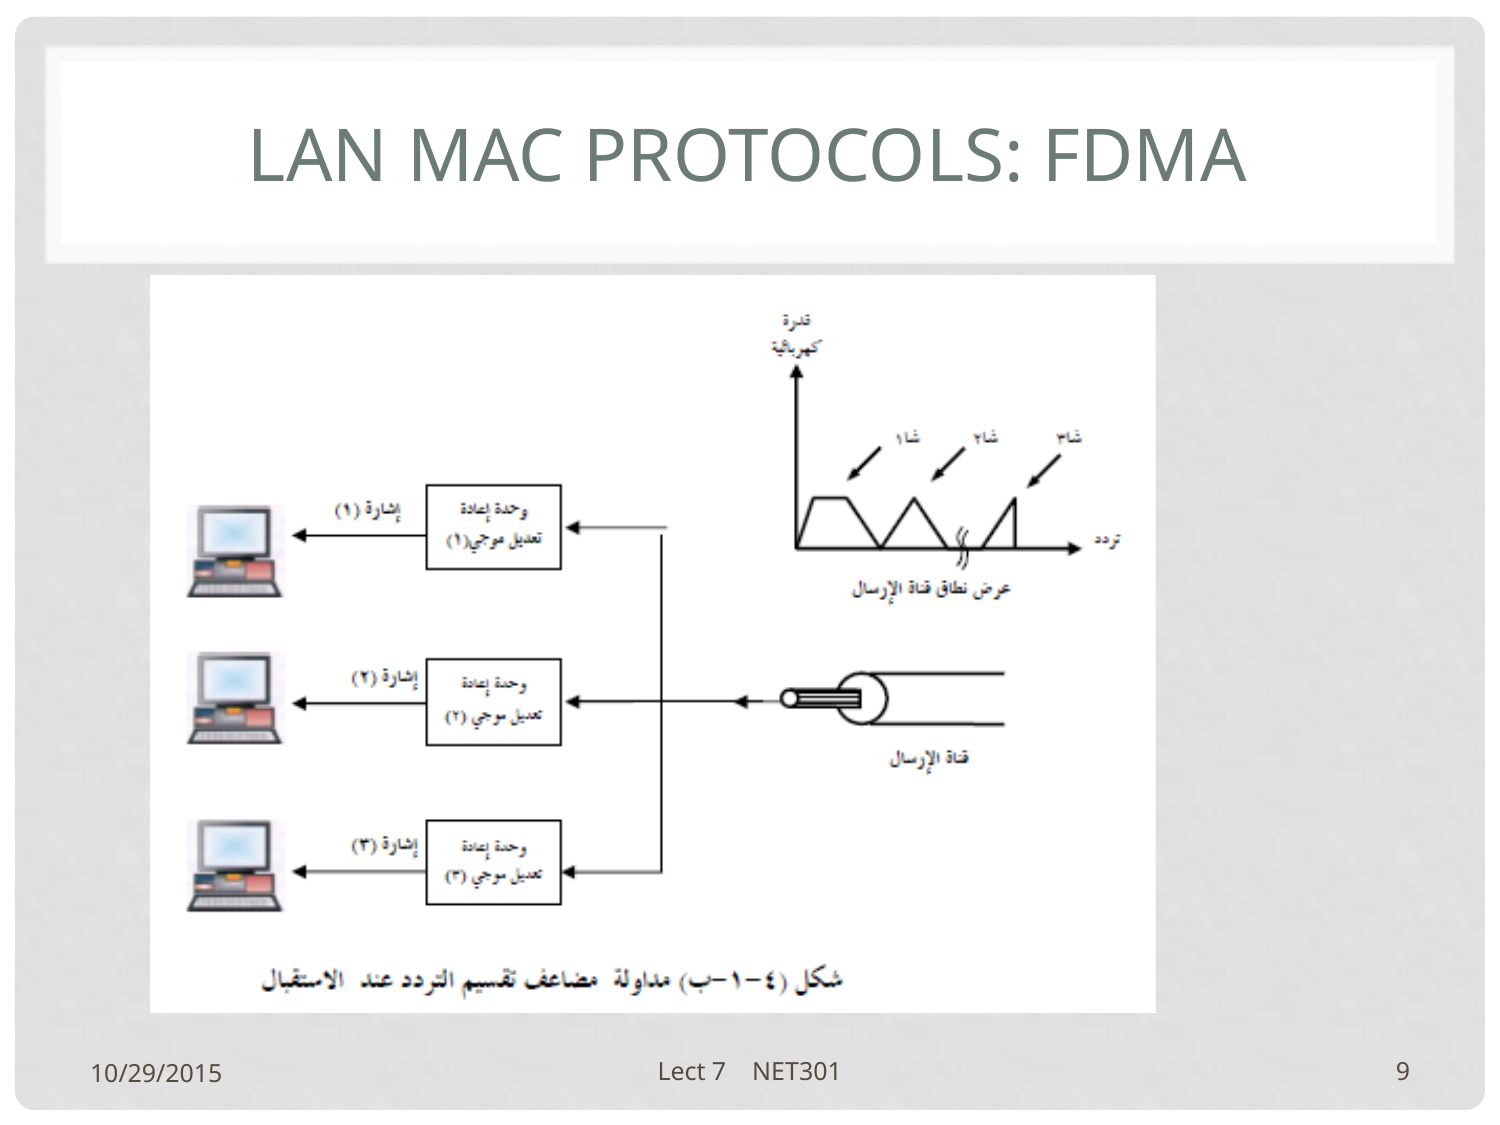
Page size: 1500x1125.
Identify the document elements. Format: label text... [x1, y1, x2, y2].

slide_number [75, 1042, 425, 1103]
footer Lect 7 NET301 [512, 1042, 988, 1103]
title LAN MAC protocols: FDMA [69, 66, 1425, 238]
picture [149, 274, 1156, 1013]
slide_number 9 [1074, 1042, 1425, 1103]
